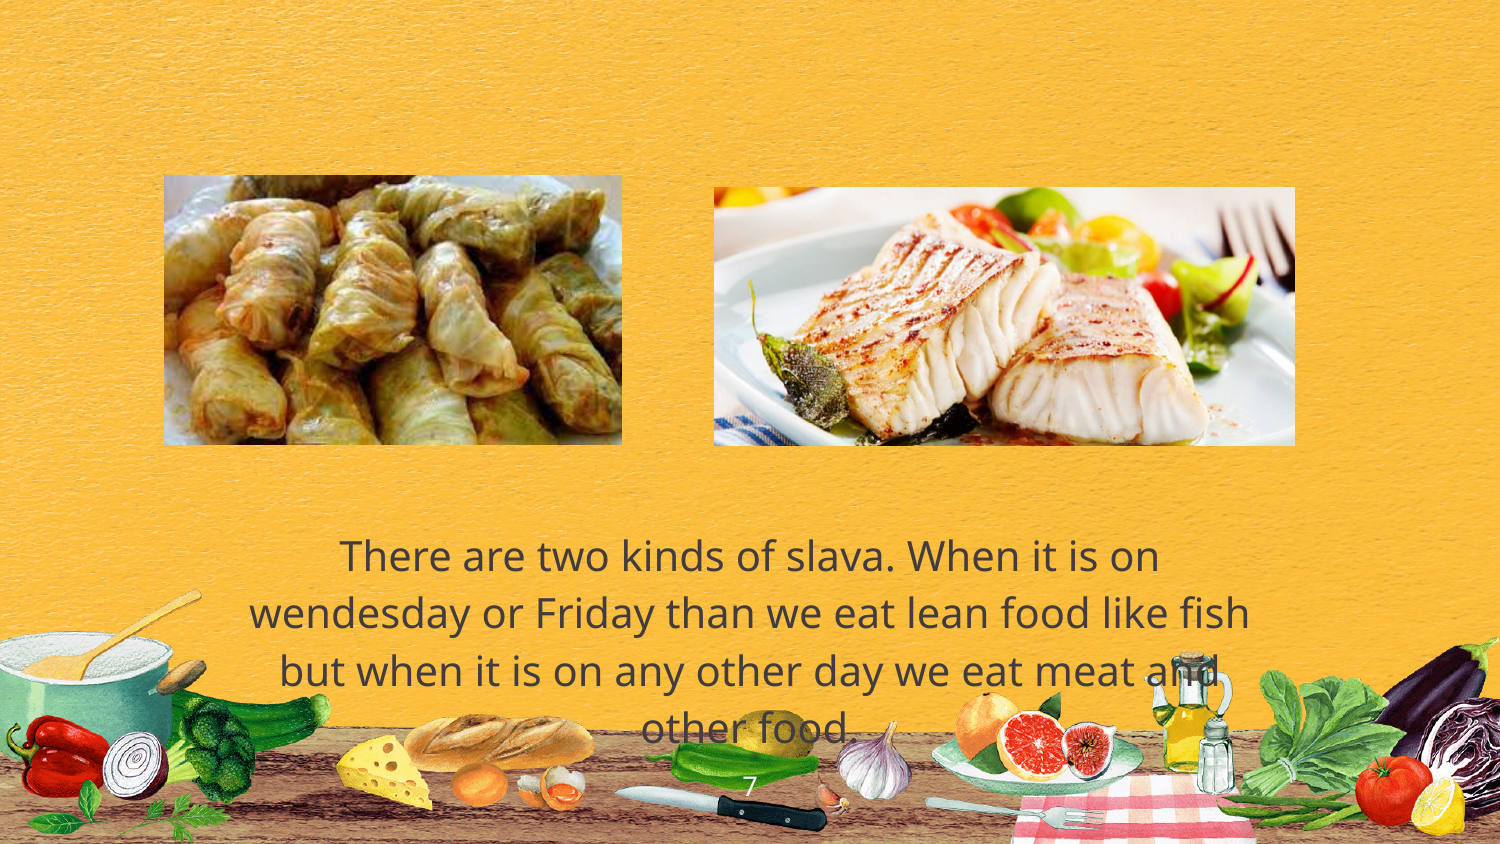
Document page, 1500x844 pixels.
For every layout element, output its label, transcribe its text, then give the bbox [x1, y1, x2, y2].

slide_number 7 [705, 732, 795, 844]
picture [0, 0, 1500, 844]
subtitle There are two kinds of slava. When it is on wendesday or Friday than we eat lean food like fish but when it is on any other day we eat meat and other food. [245, 522, 1255, 651]
